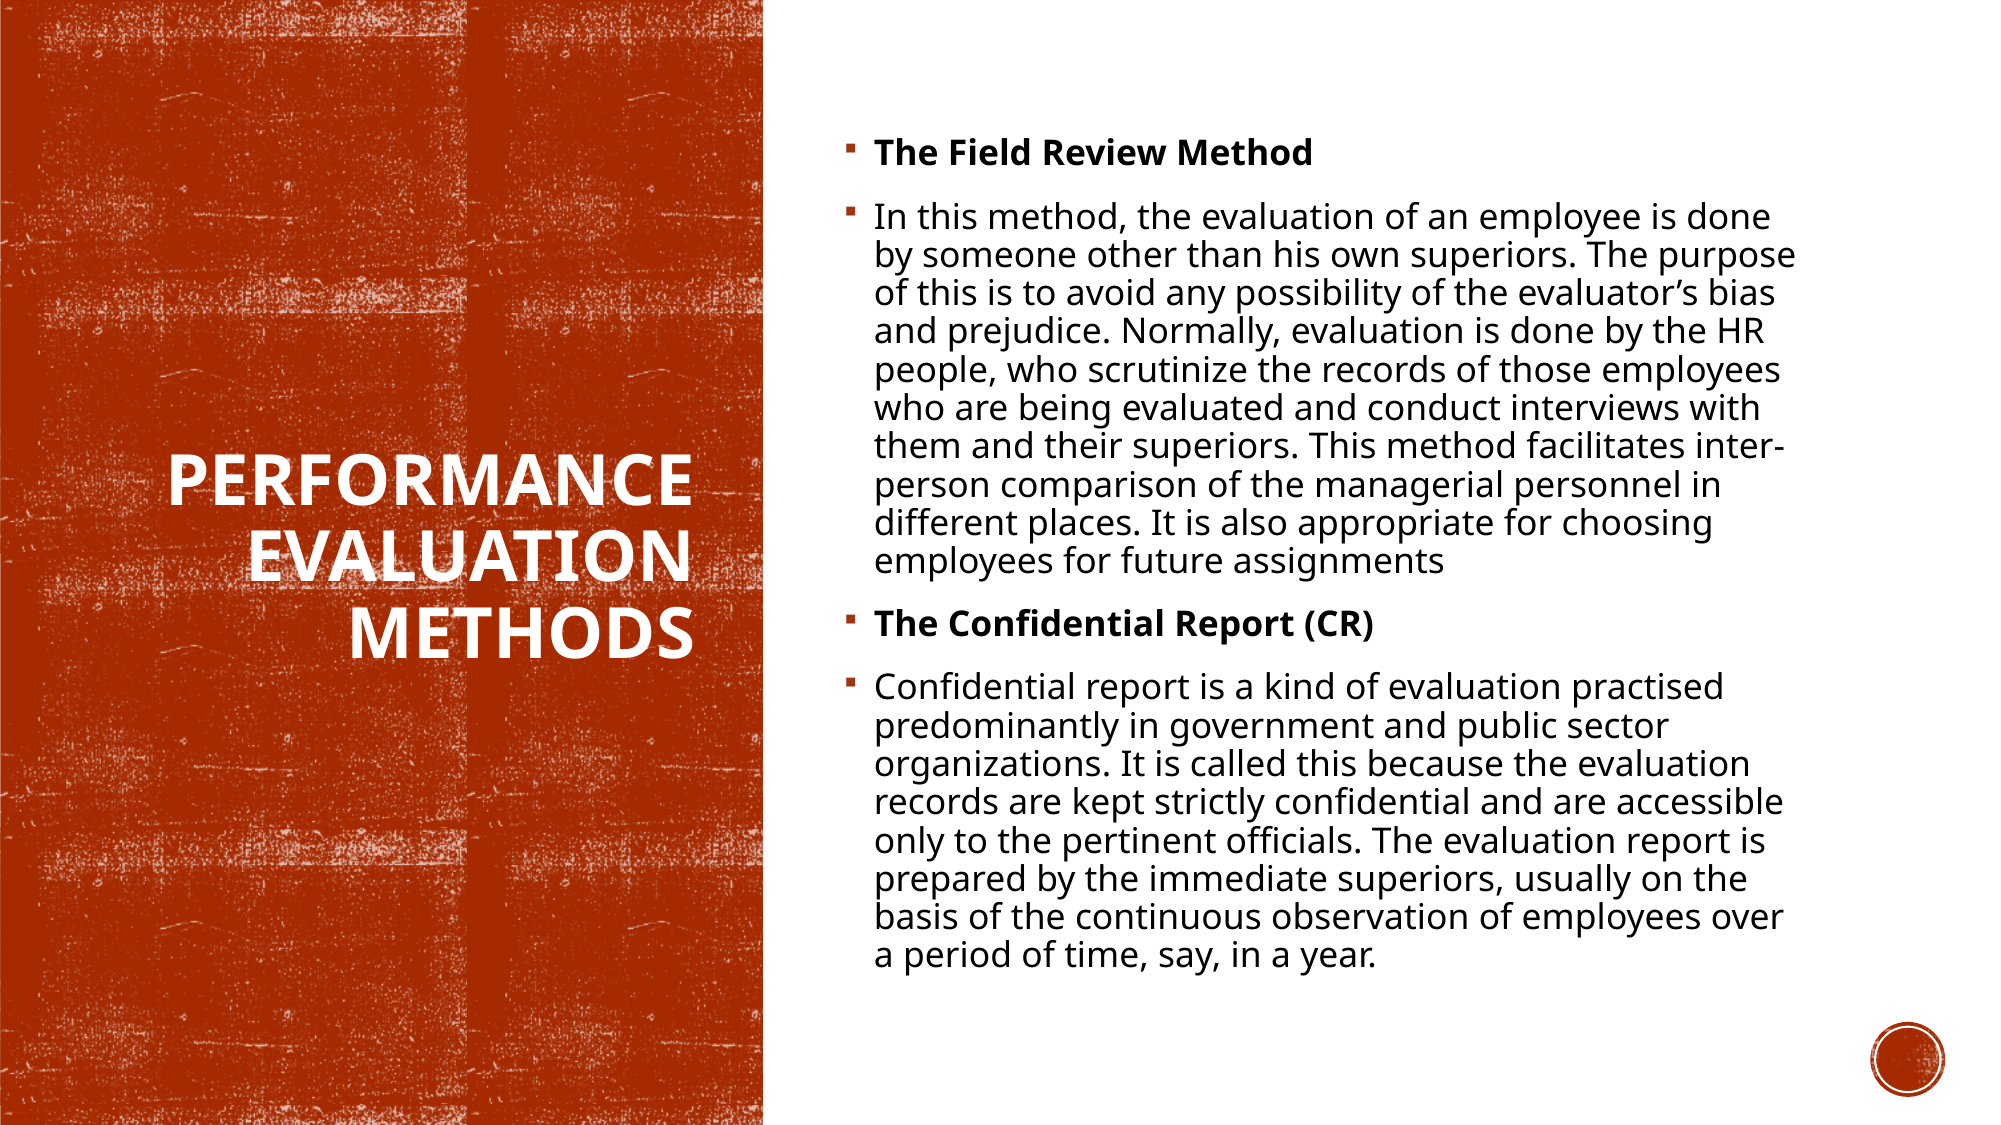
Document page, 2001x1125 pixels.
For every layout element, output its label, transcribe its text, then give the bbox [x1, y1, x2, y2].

list The Field Review Method In this method, the evaluation of an employee is done by someone other than his own superiors. The purpose of this is to avoid any possibility of the evaluator’s bias and prejudice. Normally, evaluation is done by the HR people, who scrutinize the records of those employees who are being evaluated and conduct interviews with them and their superiors. This method facilitates inter-person comparison of the managerial personnel in different places. It is also appropriate for choosing employees for future assignments The Confidential Report (CR) Confidential report is a kind of evaluation practised predominantly in government and public sector organizations. It is called this because the evaluation records are kept strictly confidential and are accessible only to the pertinent officials. The evaluation report is prepared by the immediate superiors, usually on the basis of the continuous observation of employees over a period of time, say, in a year. [829, 98, 1826, 1013]
text_box [0, 0, 763, 1125]
text_box [763, 0, 2000, 1125]
text_box [1870, 1021, 1946, 1097]
title Performance Evaluation Methods [105, 105, 711, 1013]
text_box [1875, 1026, 1941, 1093]
